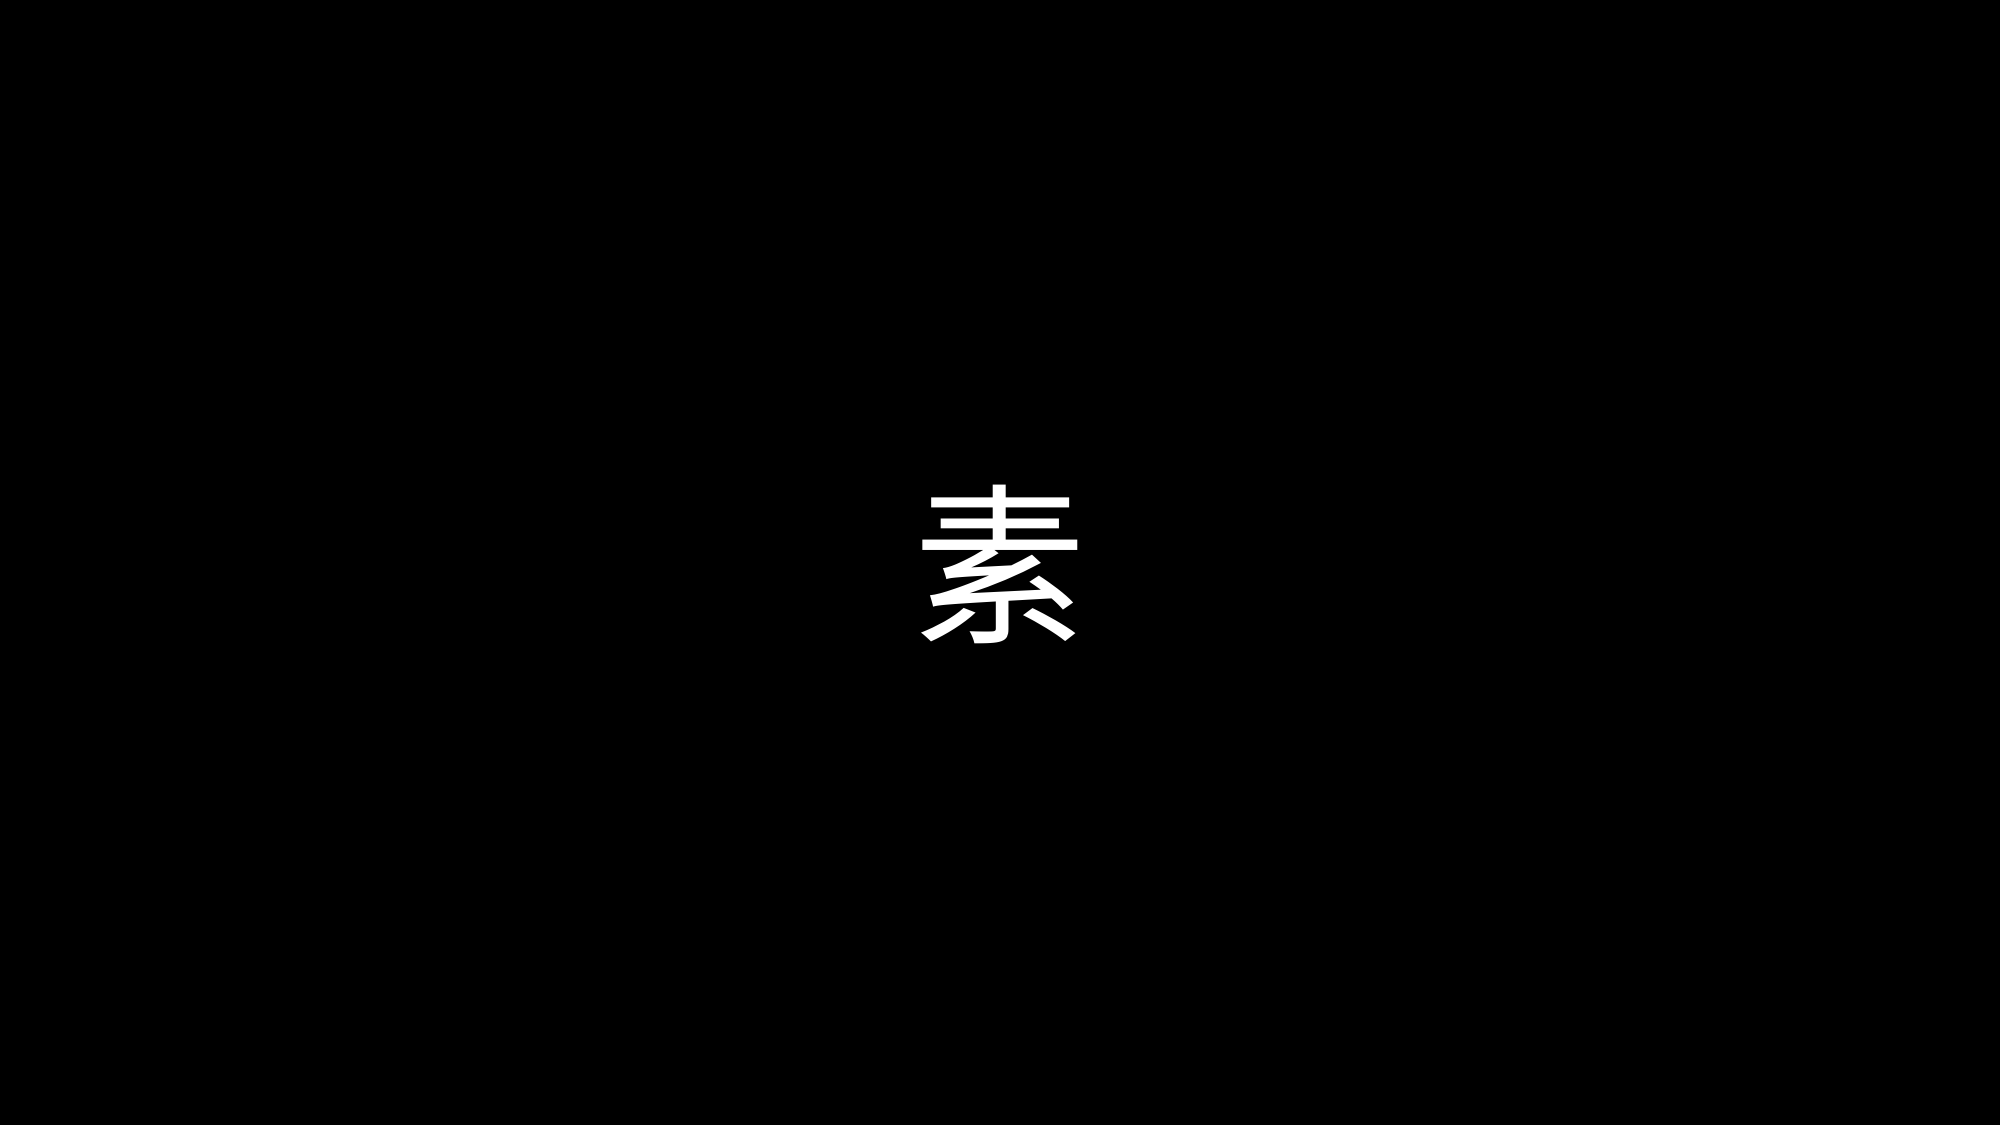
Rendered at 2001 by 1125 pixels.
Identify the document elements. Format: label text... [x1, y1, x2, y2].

text_box 素 [860, 450, 1140, 673]
